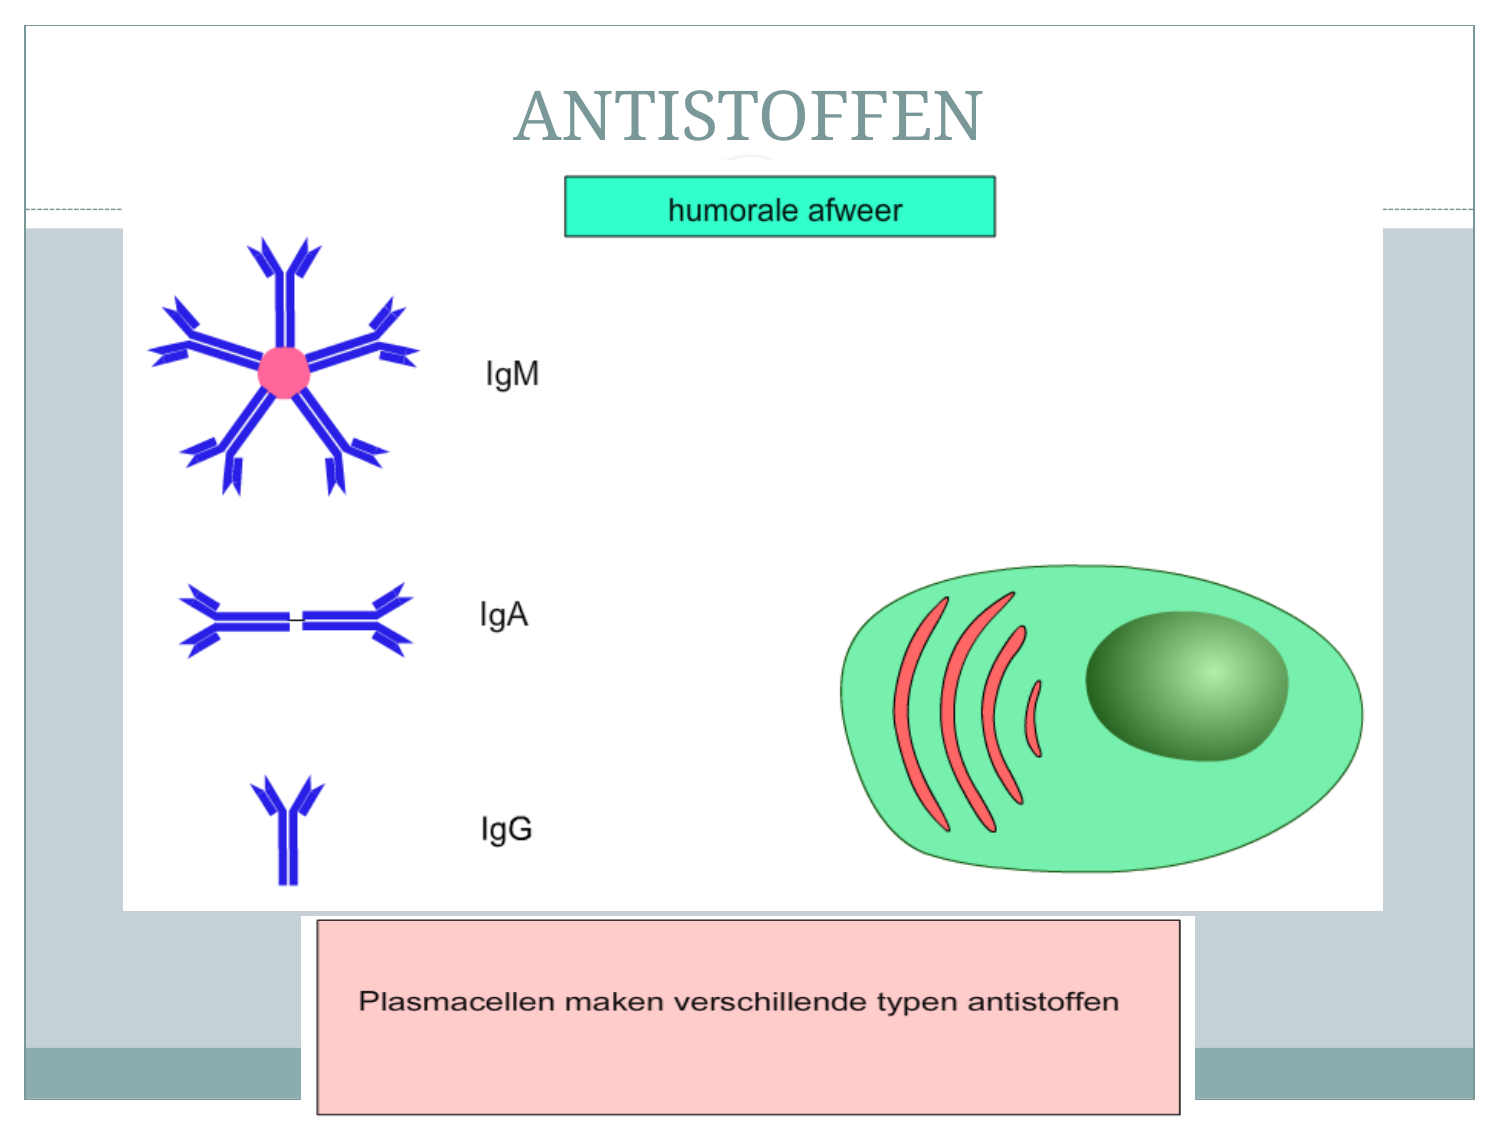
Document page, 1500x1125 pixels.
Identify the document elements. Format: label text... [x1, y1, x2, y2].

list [123, 160, 1383, 912]
title ANTISTOFFEN [49, 37, 1450, 162]
picture [300, 916, 1196, 1125]
